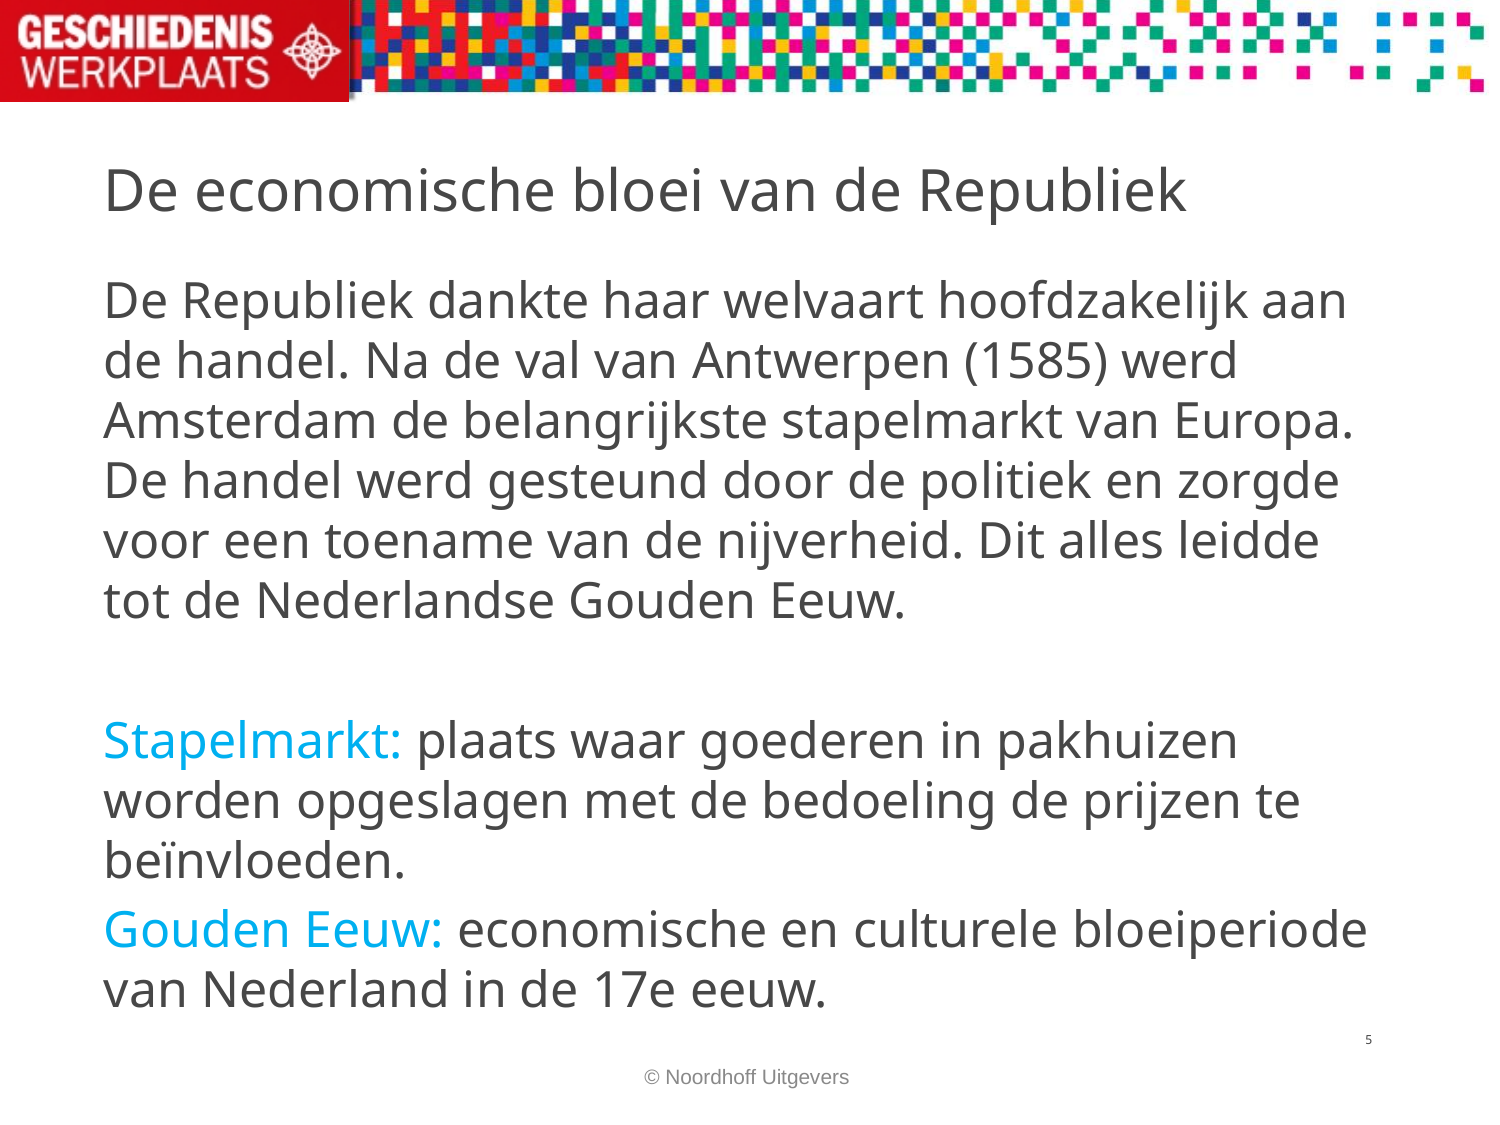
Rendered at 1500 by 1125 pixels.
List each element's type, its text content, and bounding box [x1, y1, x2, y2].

list De Republiek dankte haar welvaart hoofdzakelijk aan de handel. Na de val van Antwerpen (1585) werd Amsterdam de belangrijkste stapelmarkt van Europa. De handel werd gesteund door de politiek en zorgde voor een toename van de nijverheid. Dit alles leidde tot de Nederlandse Gouden Eeuw. Stapelmarkt: plaats waar goederen in pakhuizen worden opgeslagen met de bedoeling de prijzen te beïnvloeden. Gouden Eeuw: economische en culturele bloeiperiode van Nederland in de 17e eeuw. [103, 260, 1401, 946]
slide_number 5 [1325, 1025, 1388, 1063]
picture [0, 0, 1500, 1125]
text_box © Noordhoff Uitgevers [512, 1045, 988, 1106]
title De economische bloei van de Republiek [103, 145, 1401, 256]
